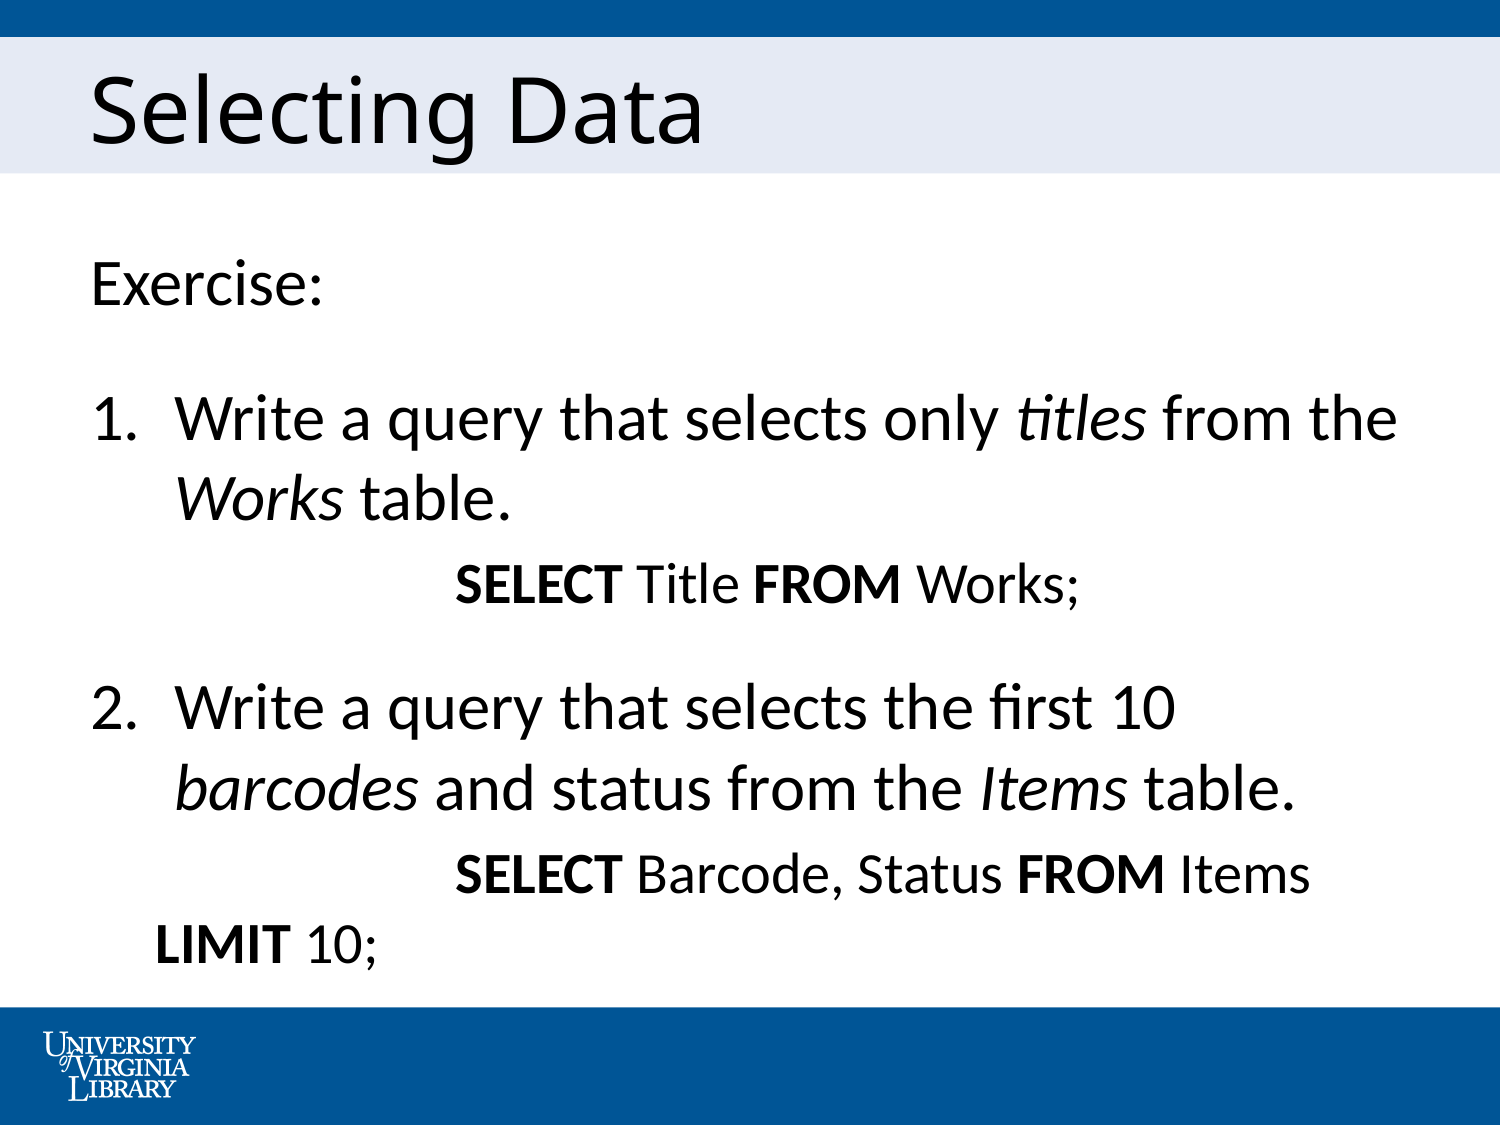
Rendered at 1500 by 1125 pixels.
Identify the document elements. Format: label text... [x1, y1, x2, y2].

title Selecting Data [75, 44, 1425, 175]
picture [0, 0, 1500, 1125]
list Exercise: Write a query that selects only titles from the Works table. SELECT Title FROM Works; Write a query that selects the first 10 barcodes and status from the Items table. SELECT Barcode, Status FROM Items LIMIT 10; [75, 231, 1425, 1005]
